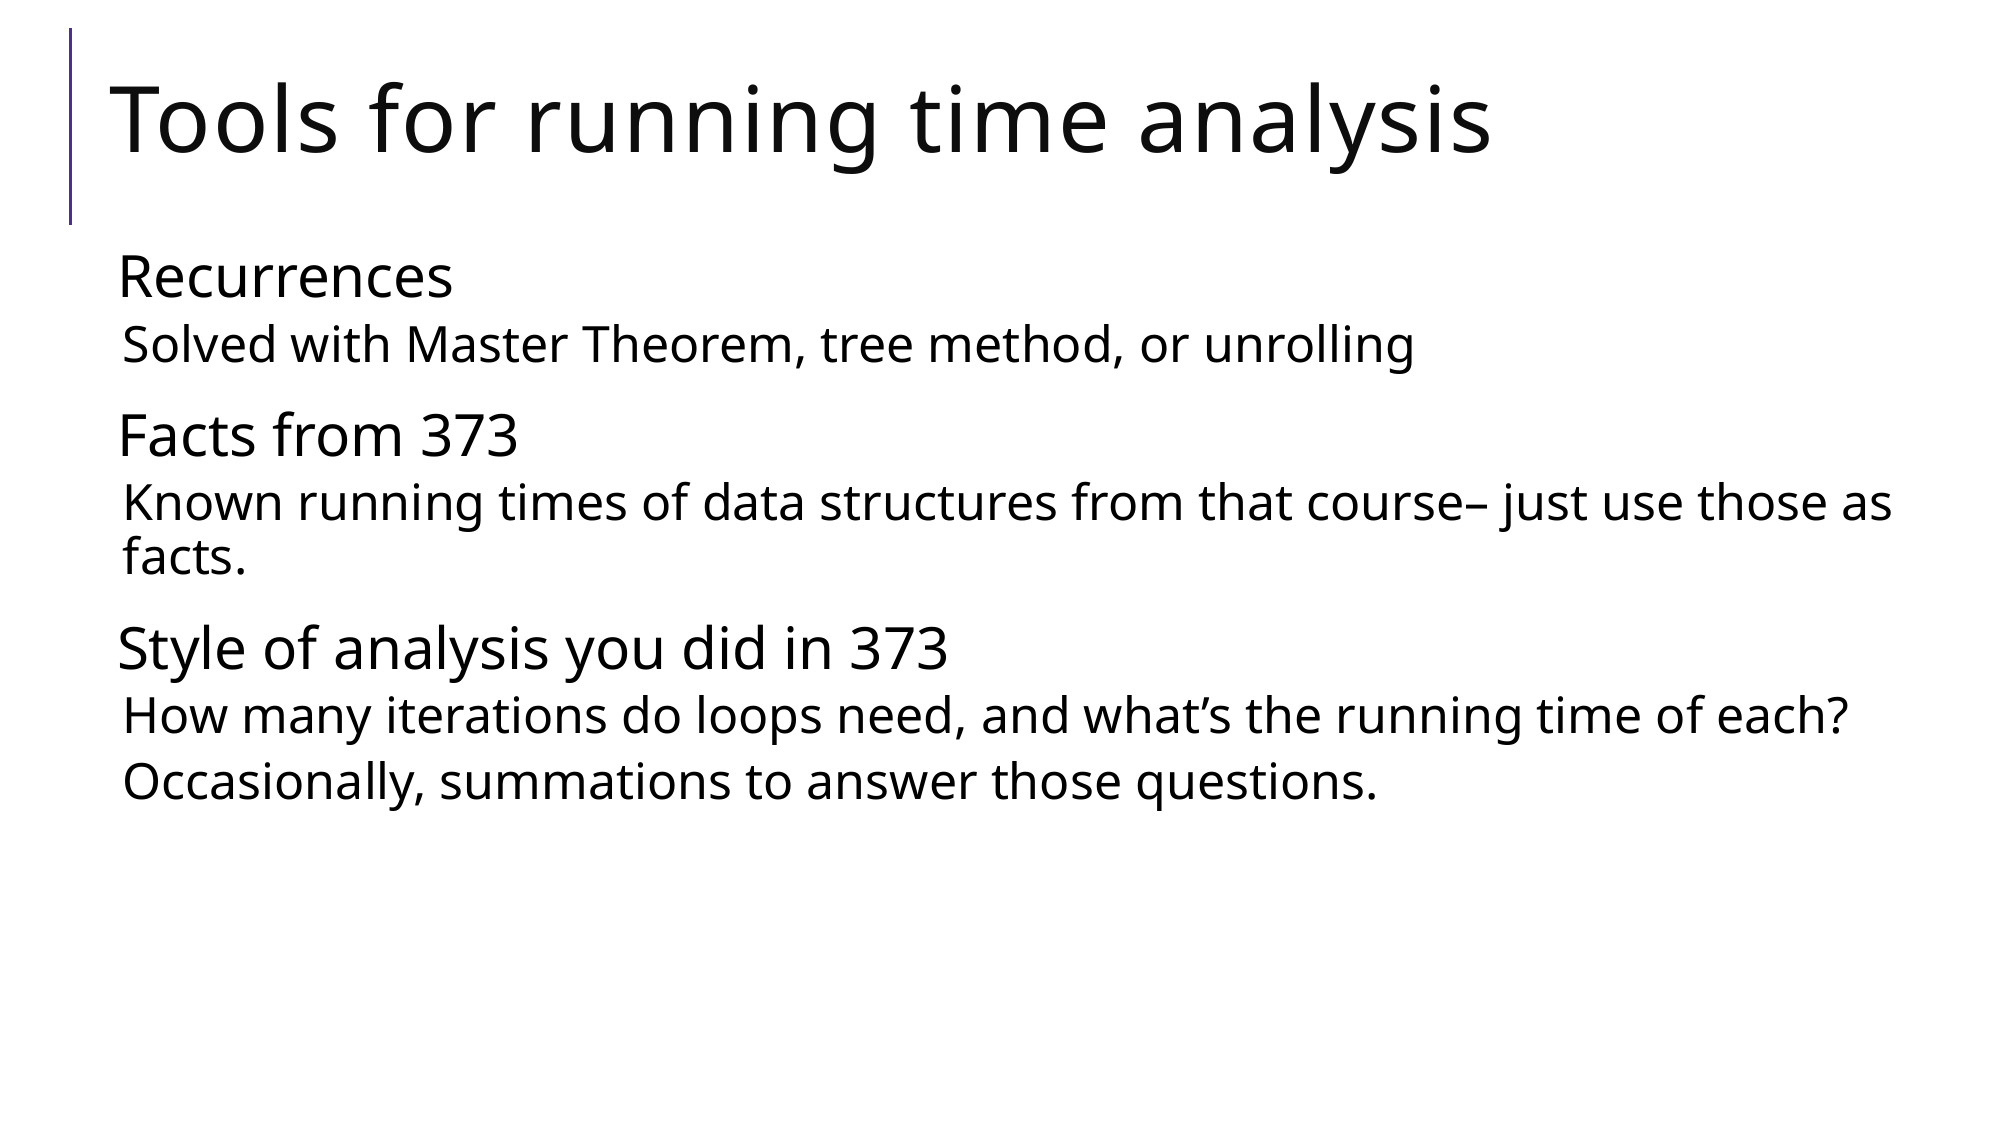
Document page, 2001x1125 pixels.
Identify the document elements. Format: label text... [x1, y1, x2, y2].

title Tools for running time analysis [94, 43, 1930, 210]
list Recurrences Solved with Master Theorem, tree method, or unrolling Facts from 373 Known running times of data structures from that course– just use those as facts. Style of analysis you did in 373 How many iterations do loops need, and what’s the running time of each? Occasionally, summations to answer those questions. [94, 240, 1930, 1035]
